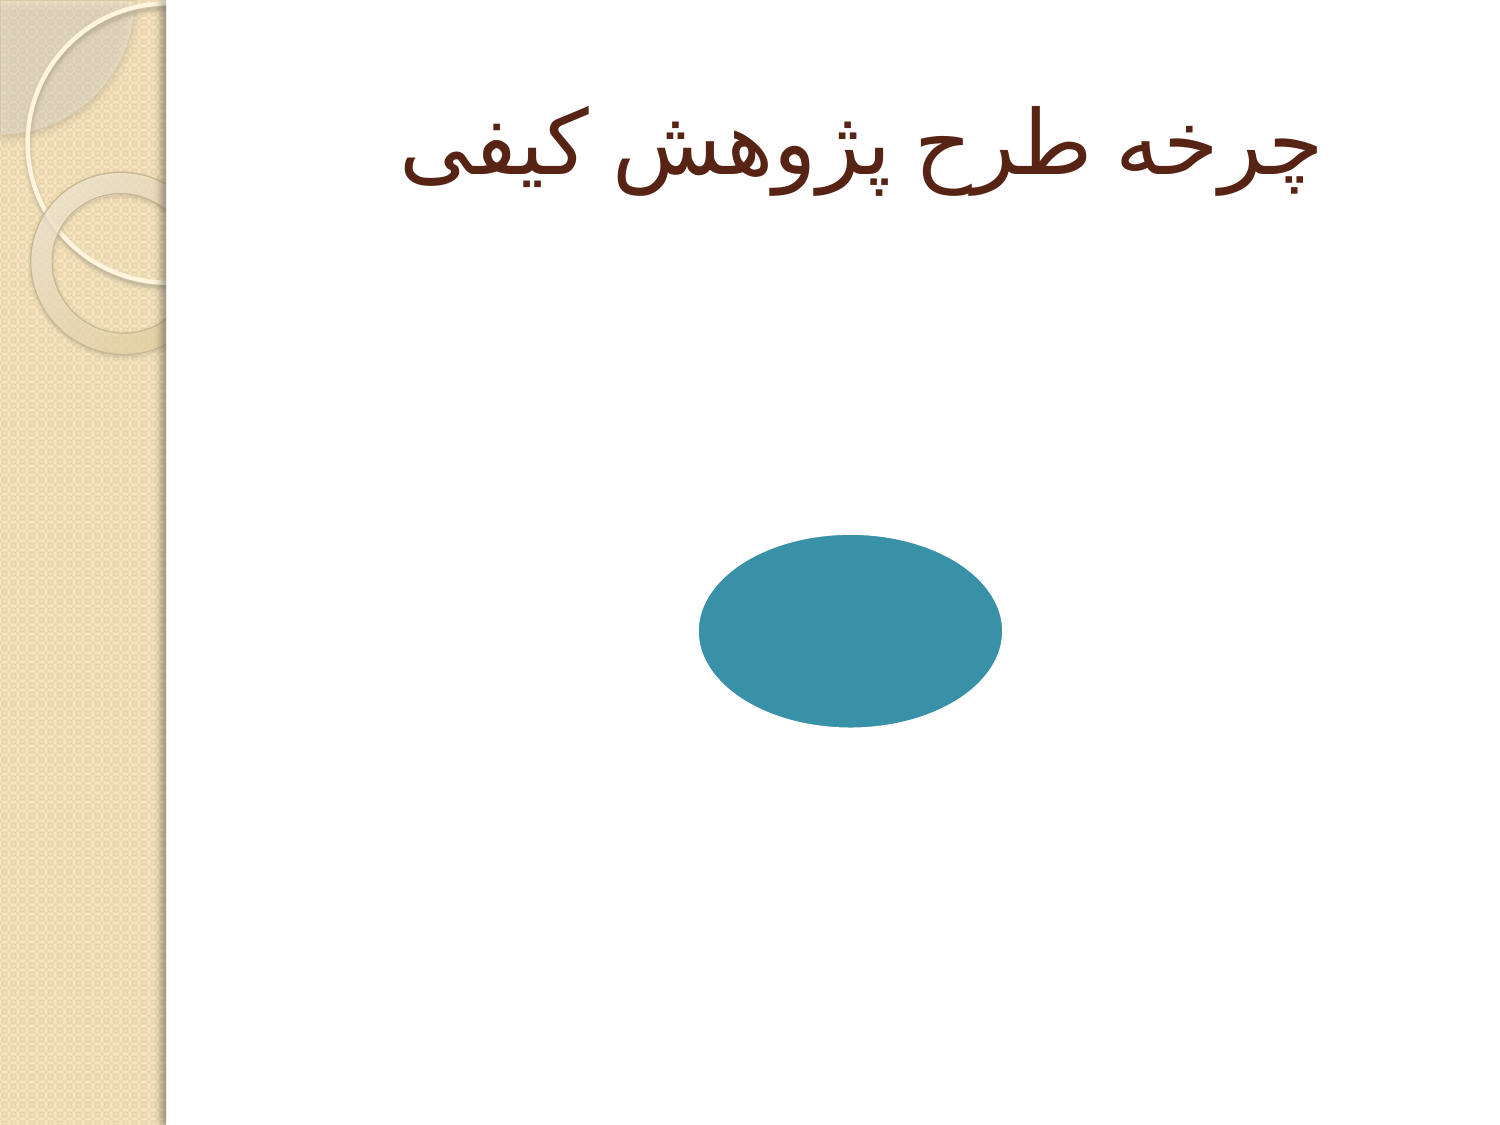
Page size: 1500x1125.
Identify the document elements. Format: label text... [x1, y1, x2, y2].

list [235, 237, 1466, 1026]
title چرخه طرح پژوهش کیفی [235, 45, 1466, 233]
